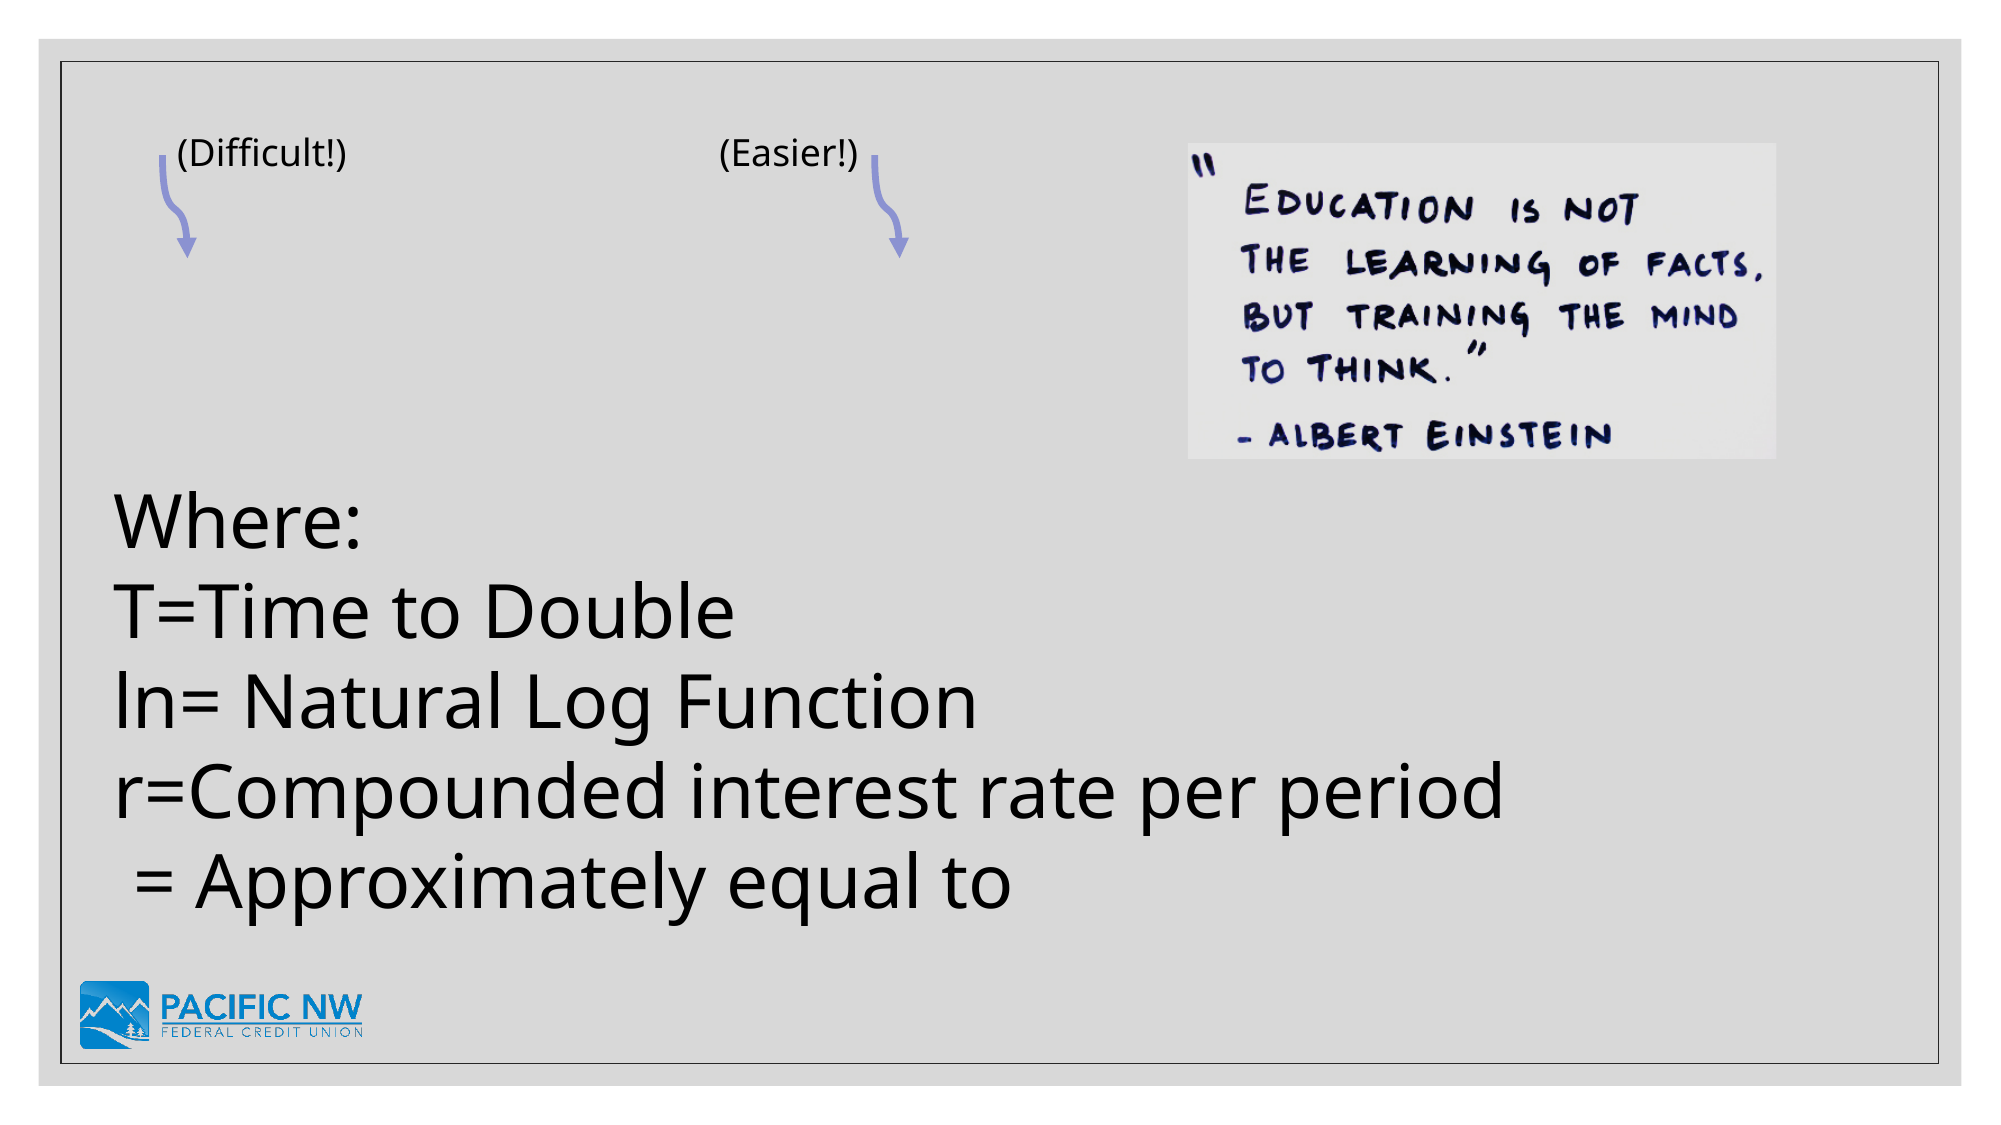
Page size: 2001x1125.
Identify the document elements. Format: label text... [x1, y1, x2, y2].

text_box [162, 154, 188, 259]
text_box (Difficult!) [162, 122, 476, 182]
text_box (Easier!) [704, 121, 1018, 182]
picture [80, 981, 362, 1049]
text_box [874, 154, 900, 259]
picture [1187, 143, 1777, 459]
